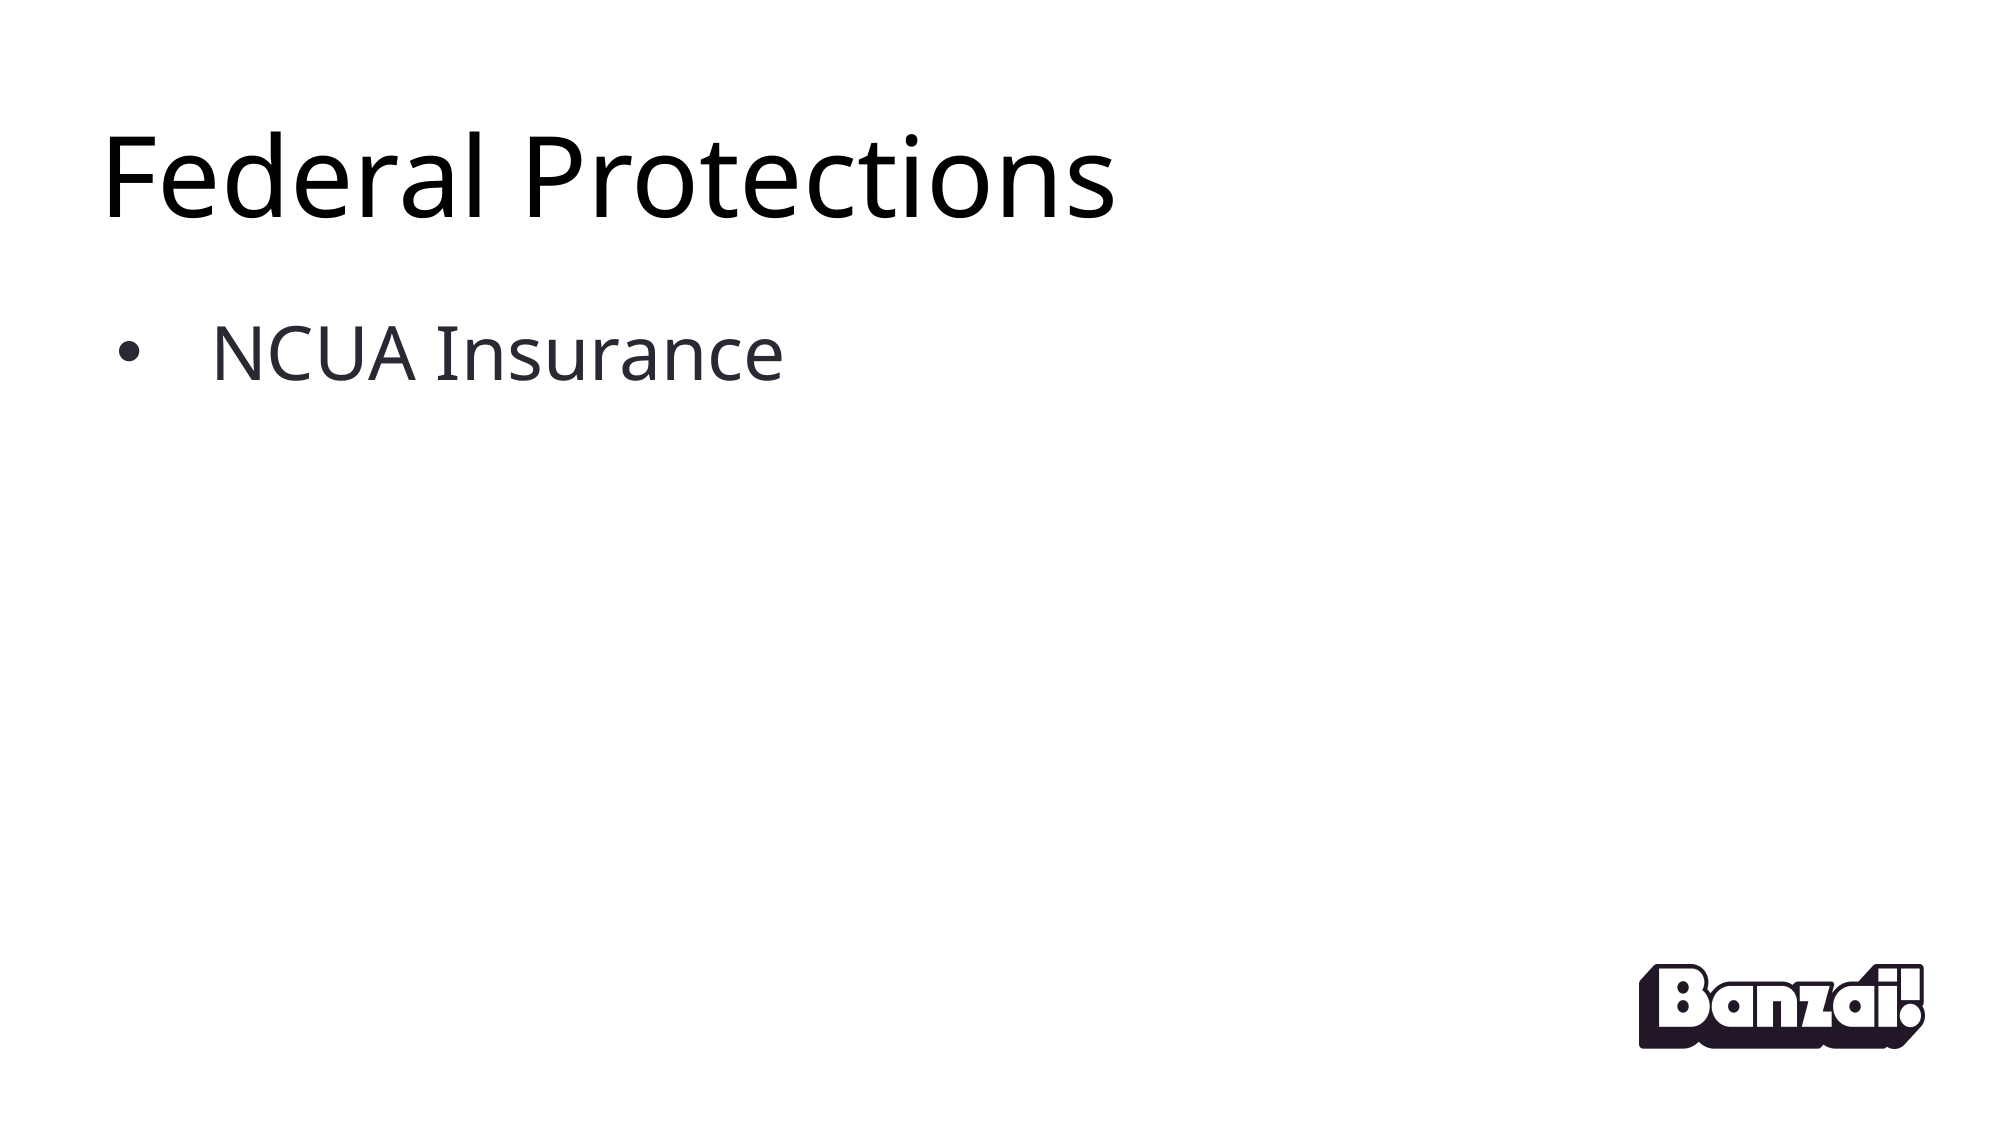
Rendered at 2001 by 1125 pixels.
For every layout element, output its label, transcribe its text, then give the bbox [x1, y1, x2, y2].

picture [1639, 964, 1925, 1050]
subtitle NCUA Insurance [108, 297, 1875, 1058]
title Federal Protections [91, 16, 1892, 250]
